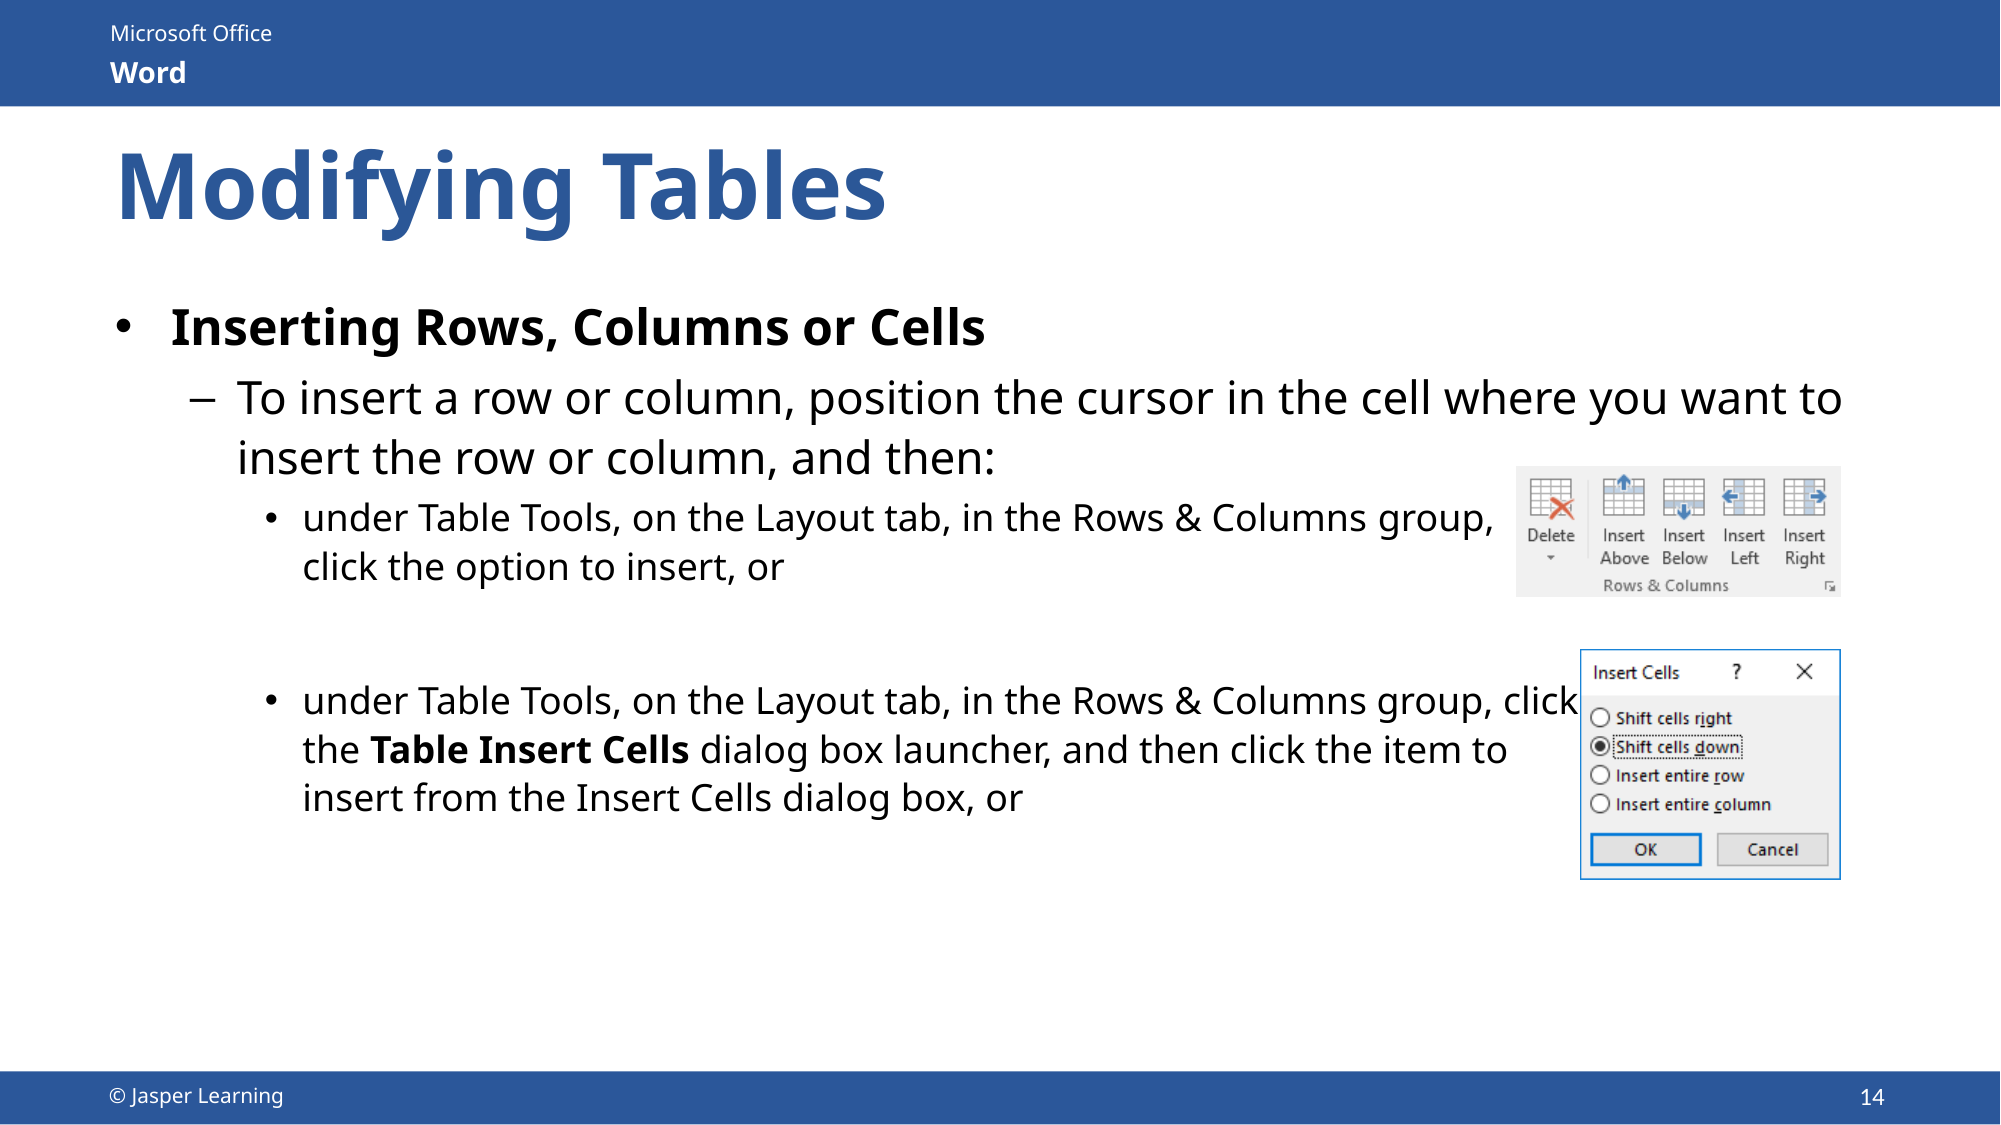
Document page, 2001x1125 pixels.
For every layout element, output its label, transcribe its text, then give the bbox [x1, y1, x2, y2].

picture [1580, 649, 1841, 880]
footer © Jasper Learning [94, 1066, 769, 1125]
picture [1515, 465, 1841, 598]
title Modifying Tables [99, 118, 1866, 248]
list Inserting Rows, Columns or Cells To insert a row or column, position the cursor in the cell where you want to insert the row or column, and then: under Table Tools, on the Layout tab, in the Rows & Columns group, click the option to insert, or under Table Tools, on the Layout tab, in the Rows & Columns group, click the Table Insert Cells dialog box launcher, and then click the item to insert from the Insert Cells dialog box, or [99, 283, 1883, 1026]
slide_number 14 [1433, 1065, 1900, 1125]
